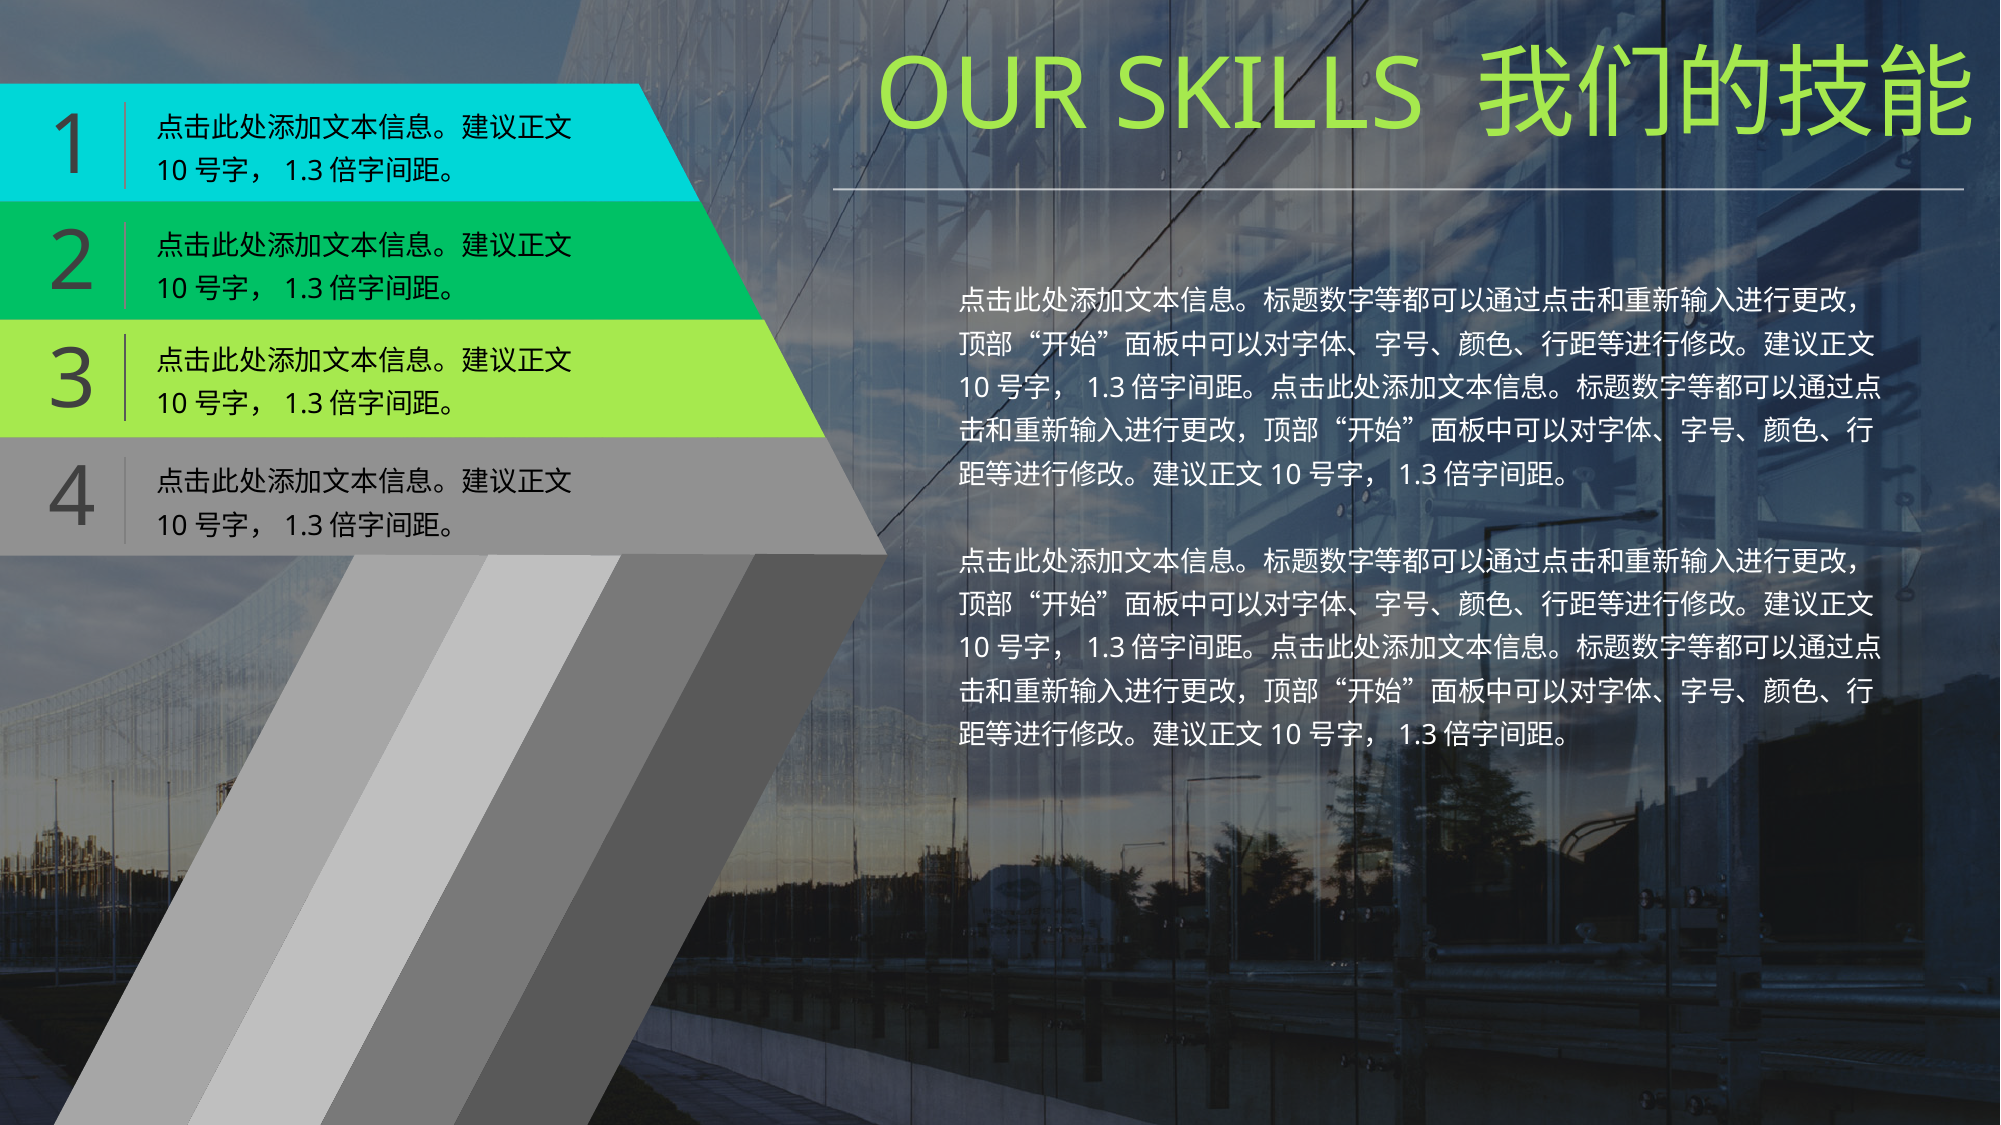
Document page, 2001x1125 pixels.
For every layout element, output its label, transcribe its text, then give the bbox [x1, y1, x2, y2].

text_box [0, 83, 888, 556]
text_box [0, 796, 1035, 1125]
text_box 点击此处添加文本信息。标题数字等都可以通过点击和重新输入进行更改，顶部“开始”面板中可以对字体、字号、颜色、行距等进行修改。建议正文10号字，1.3倍字间距。点击此处添加文本信息。标题数字等都可以通过点击和重新输入进行更改，顶部“开始”面板中可以对字体、字号、颜色、行距等进行修改。建议正文10号字，1.3倍字间距。 点击此处添加文本信息。标题数字等都可以通过点击和重新输入进行更改，顶部“开始”面板中可以对字体、字号、颜色、行距等进行修改。建议正文10号字，1.3倍字间距。点击此处添加文本信息。标题数字等都可以通过点击和重新输入进行更改，顶部“开始”面板中可以对字体、字号、颜色、行距等进行修改。建议正文10号字，1.3倍字间距。 [943, 265, 1908, 801]
text_box OUR SKILLS 我们的技能 [762, 21, 1991, 156]
